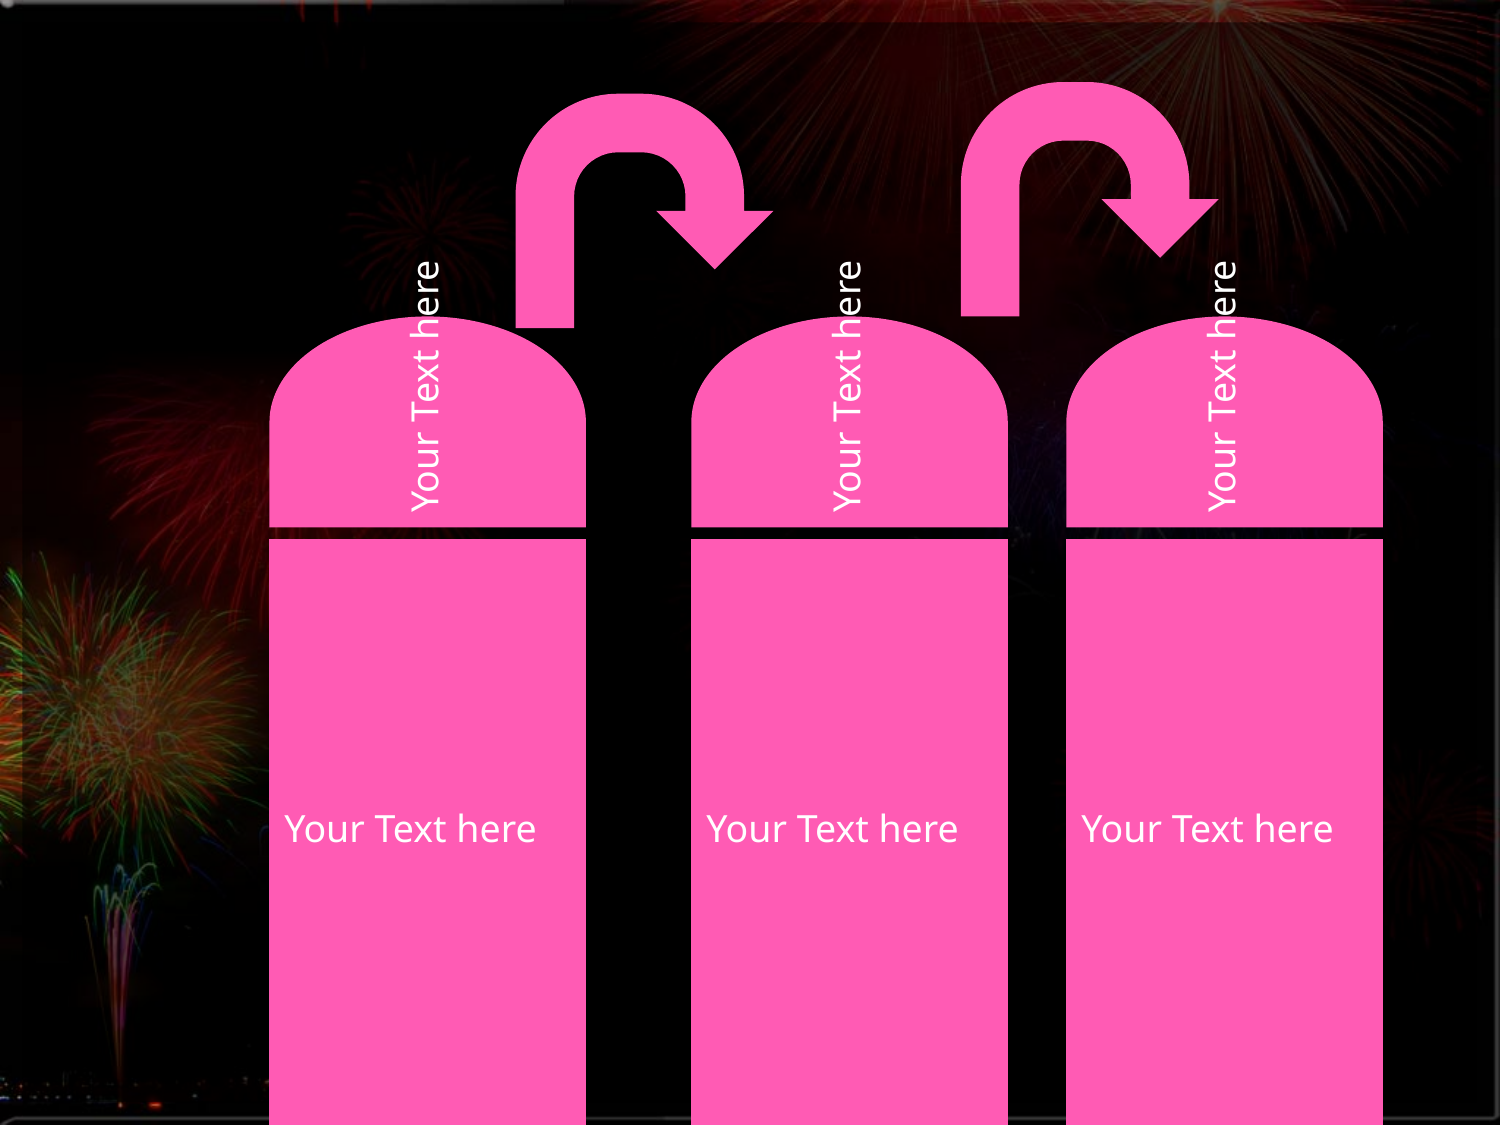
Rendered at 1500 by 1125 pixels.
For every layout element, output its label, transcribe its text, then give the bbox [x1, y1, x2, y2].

text_box Your Text here [691, 538, 1008, 1125]
text_box [960, 82, 1219, 317]
text_box Your Text here [1066, 316, 1383, 528]
text_box Your Text here [269, 316, 586, 528]
text_box [515, 93, 774, 329]
text_box Your Text here [691, 316, 1008, 528]
text_box Your Text here [269, 538, 586, 1125]
text_box Your Text here [1066, 538, 1383, 1125]
picture [0, 0, 1500, 1125]
